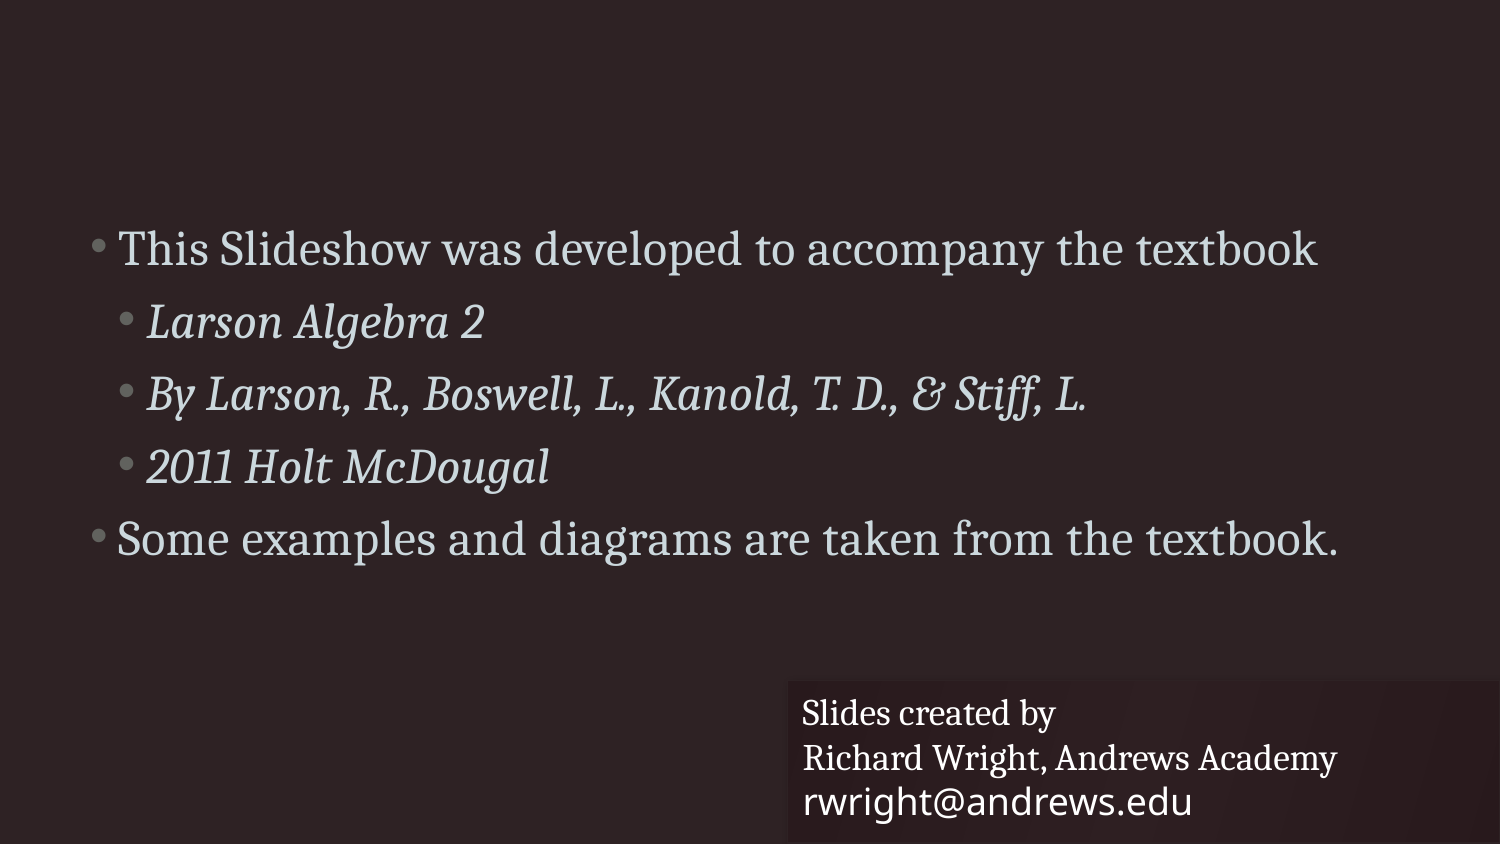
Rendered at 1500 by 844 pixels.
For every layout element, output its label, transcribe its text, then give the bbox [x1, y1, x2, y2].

list This Slideshow was developed to accompany the textbook Larson Algebra 2 By Larson, R., Boswell, L., Kanold, T. D., & Stiff, L. 2011 Holt McDougal Some examples and diagrams are taken from the textbook. [75, 208, 1425, 809]
text_box Slides created by Richard Wright, Andrews Academy rwright@andrews.edu [787, 680, 1500, 844]
